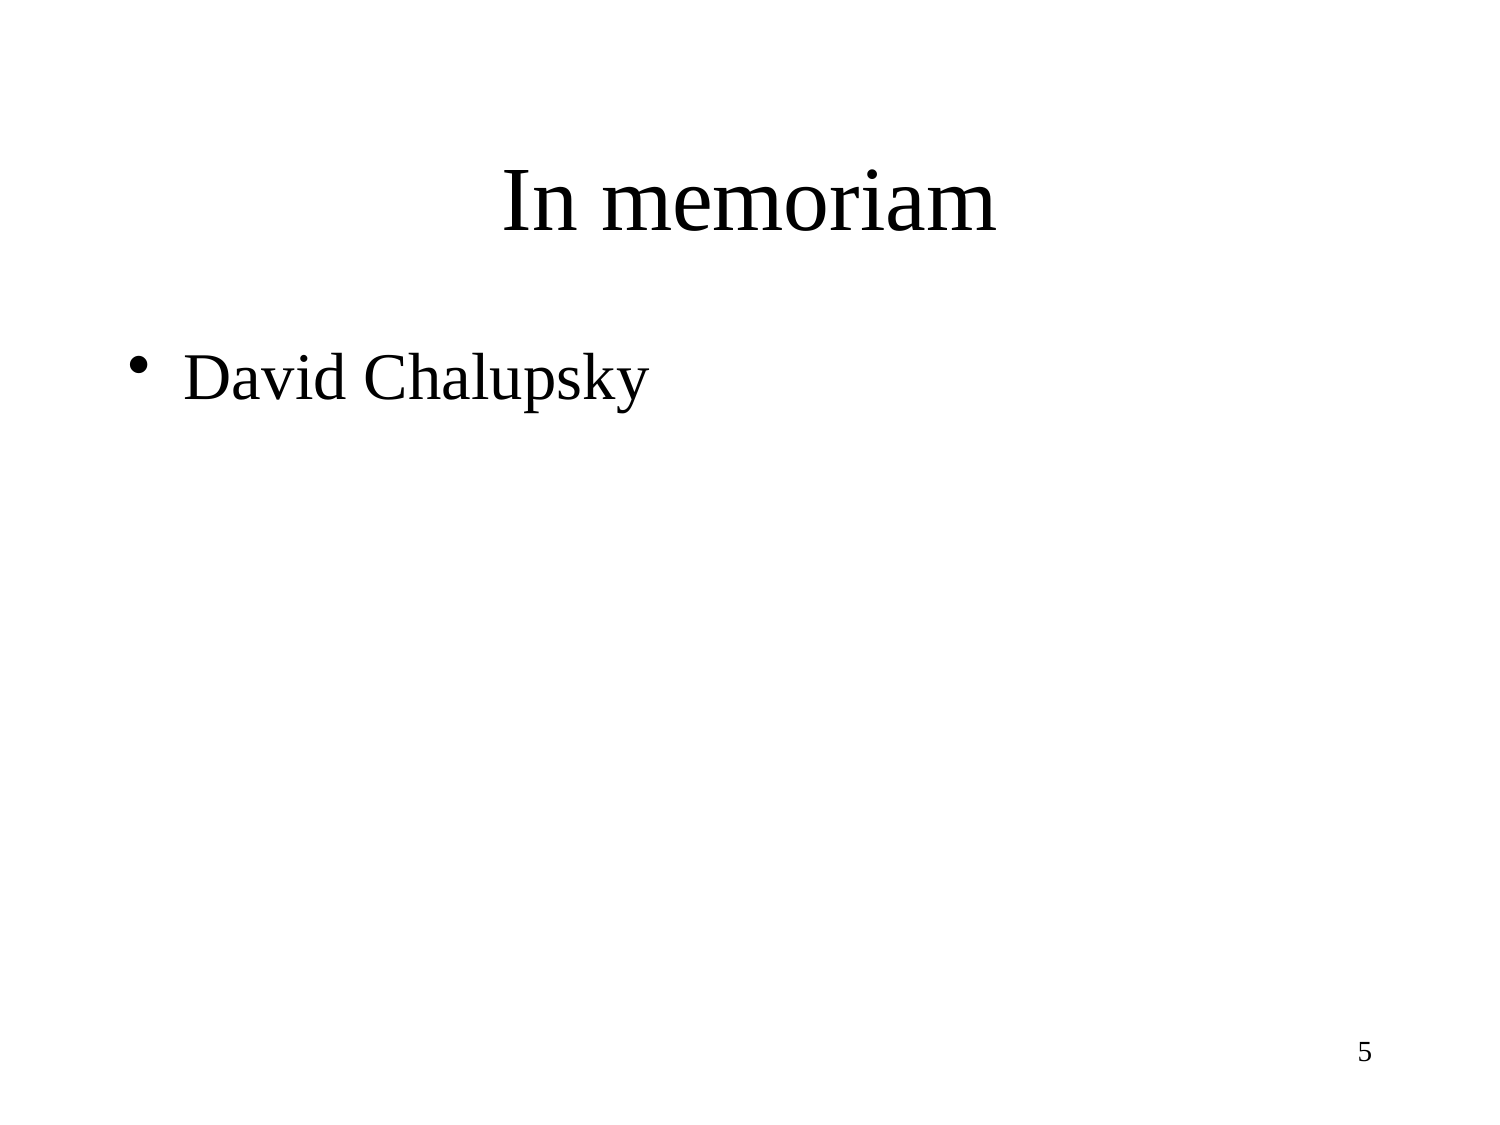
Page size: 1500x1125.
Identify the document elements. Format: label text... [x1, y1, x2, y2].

title In memoriam [112, 99, 1388, 288]
slide_number 5 [1074, 1024, 1388, 1101]
list David Chalupsky [112, 324, 1388, 1001]
